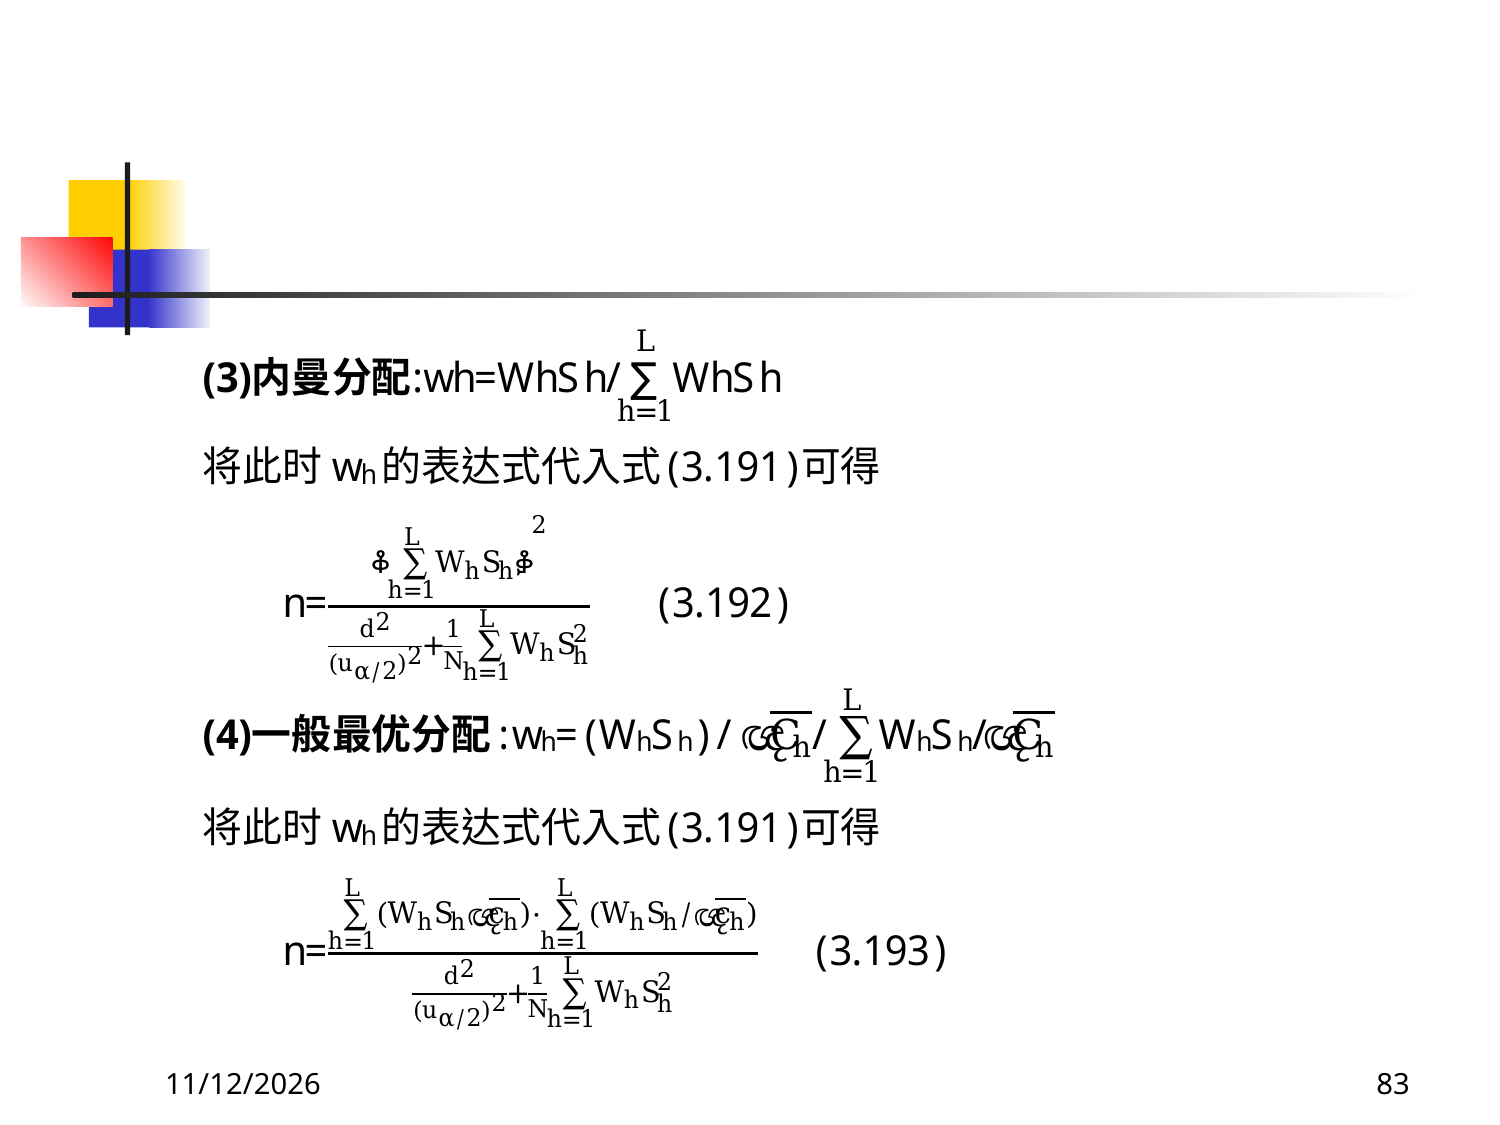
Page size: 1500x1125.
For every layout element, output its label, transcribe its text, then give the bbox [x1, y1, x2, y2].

slide_number 83 [1112, 1037, 1426, 1113]
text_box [122, 326, 1400, 1039]
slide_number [149, 1048, 463, 1113]
